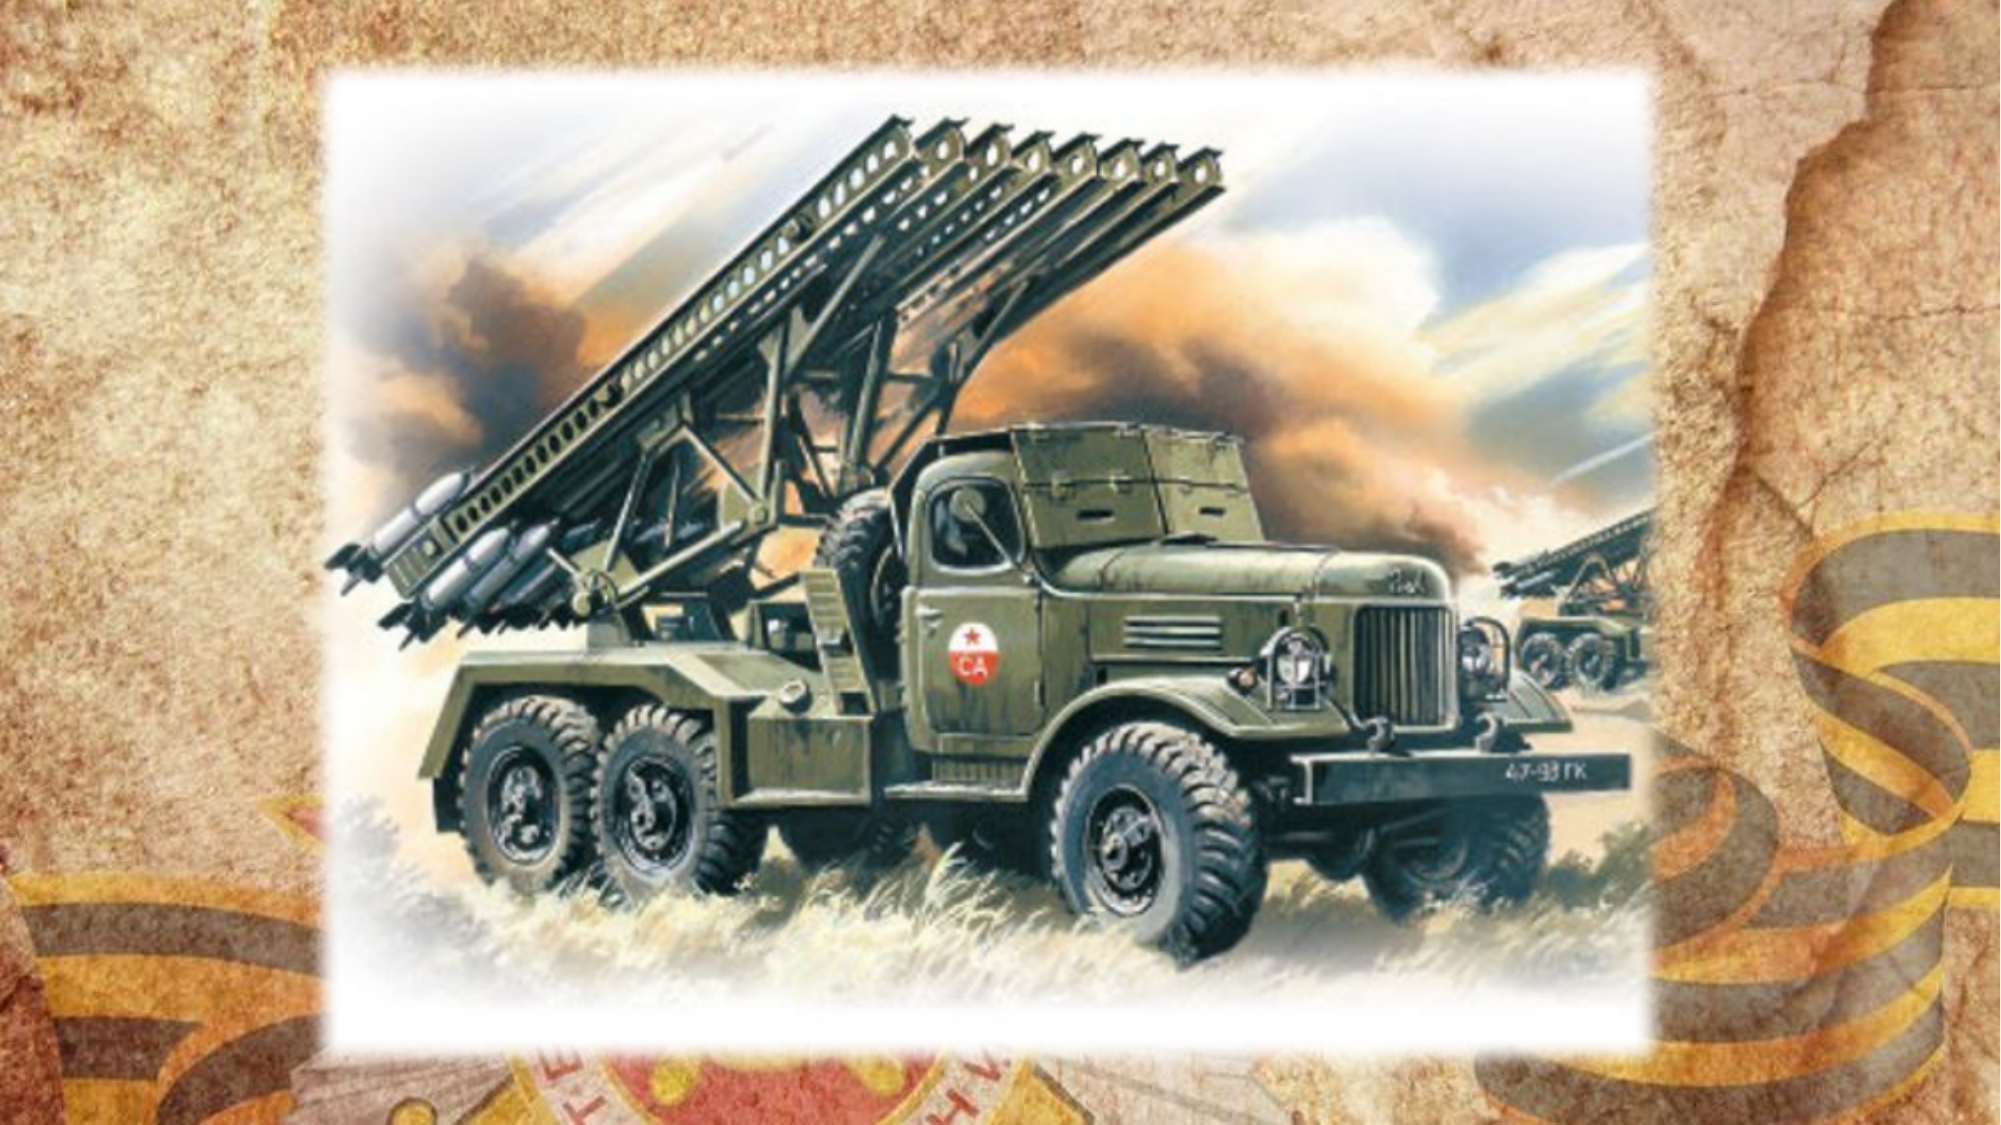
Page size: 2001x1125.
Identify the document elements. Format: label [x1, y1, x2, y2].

list [304, 50, 1671, 1076]
picture [0, 0, 2001, 1125]
